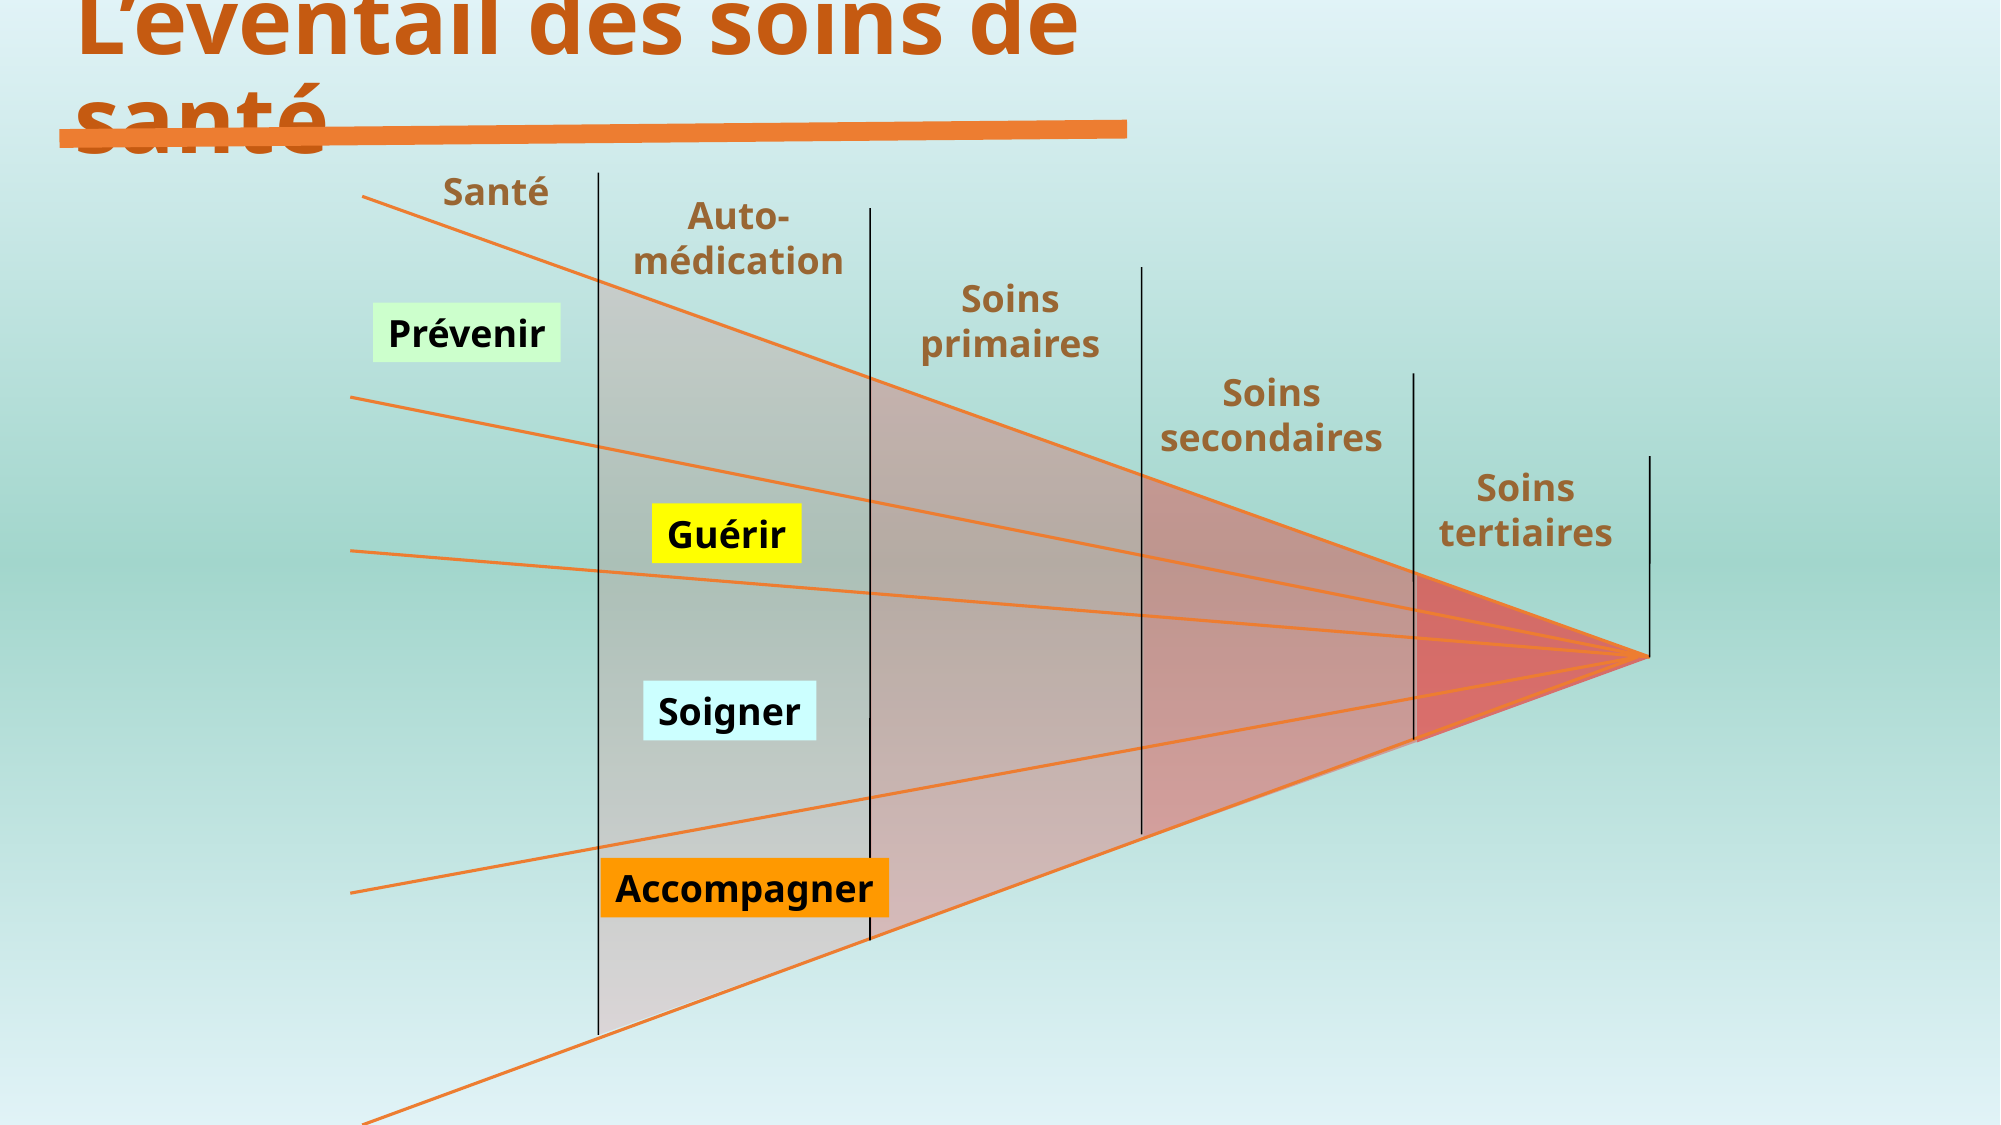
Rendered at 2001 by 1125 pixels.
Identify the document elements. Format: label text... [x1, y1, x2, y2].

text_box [746, 131, 1503, 1125]
text_box Auto- médication [599, 184, 746, 290]
text_box Santé [428, 160, 565, 221]
text_box Prévenir [373, 302, 561, 363]
title L’éventail des soins de santé [59, 26, 1372, 122]
text_box Soins tertiaires [1503, 456, 1629, 561]
text_box Guérir [652, 503, 746, 564]
text_box Accompagner [600, 857, 746, 918]
text_box Soigner [643, 680, 746, 741]
